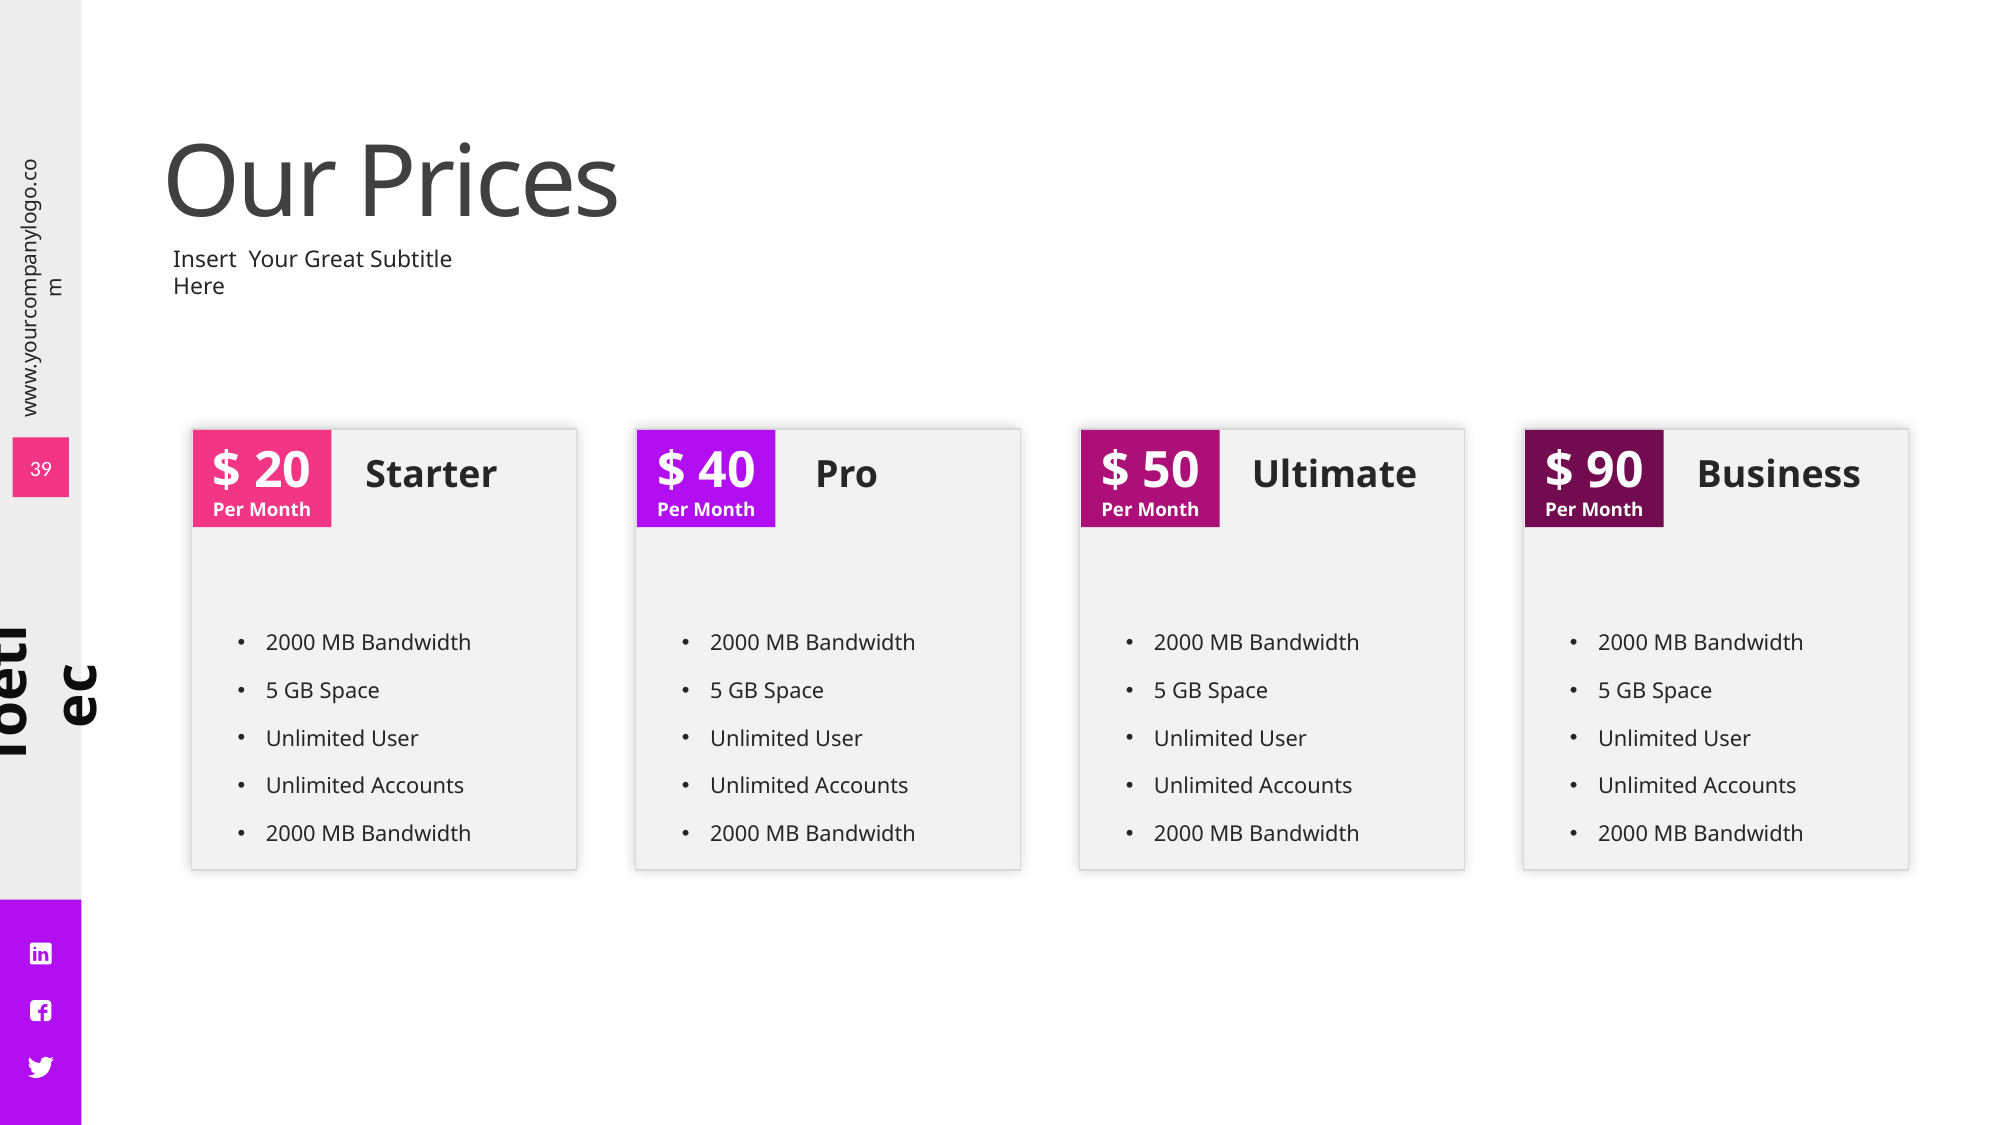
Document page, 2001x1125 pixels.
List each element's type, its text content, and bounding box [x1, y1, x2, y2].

text_box $ 90 Per Month [1525, 429, 1664, 528]
text_box [191, 429, 577, 870]
text_box Our Prices [147, 116, 677, 236]
text_box 2000 MB Bandwidth 5 GB Space Unlimited User Unlimited Accounts 2000 MB Bandwidth [222, 608, 545, 854]
text_box $ 20 Per Month [192, 429, 332, 528]
text_box Business [1681, 442, 1877, 503]
slide_number 39 [12, 437, 69, 498]
text_box Starter [350, 442, 513, 503]
text_box 2000 MB Bandwidth 5 GB Space Unlimited User Unlimited Accounts 2000 MB Bandwidth [1555, 608, 1878, 854]
text_box $ 40 Per Month [636, 429, 776, 528]
text_box Ultimate [1237, 442, 1433, 503]
text_box 2000 MB Bandwidth 5 GB Space Unlimited User Unlimited Accounts 2000 MB Bandwidth [667, 608, 989, 854]
text_box [635, 429, 1021, 870]
text_box $ 50 Per Month [1081, 429, 1220, 528]
text_box Insert Your Great Subtitle Here [158, 237, 512, 307]
text_box [1079, 429, 1465, 870]
text_box 2000 MB Bandwidth 5 GB Space Unlimited User Unlimited Accounts 2000 MB Bandwidth [1111, 608, 1433, 854]
text_box Pro [800, 442, 893, 503]
text_box [1523, 429, 1909, 870]
